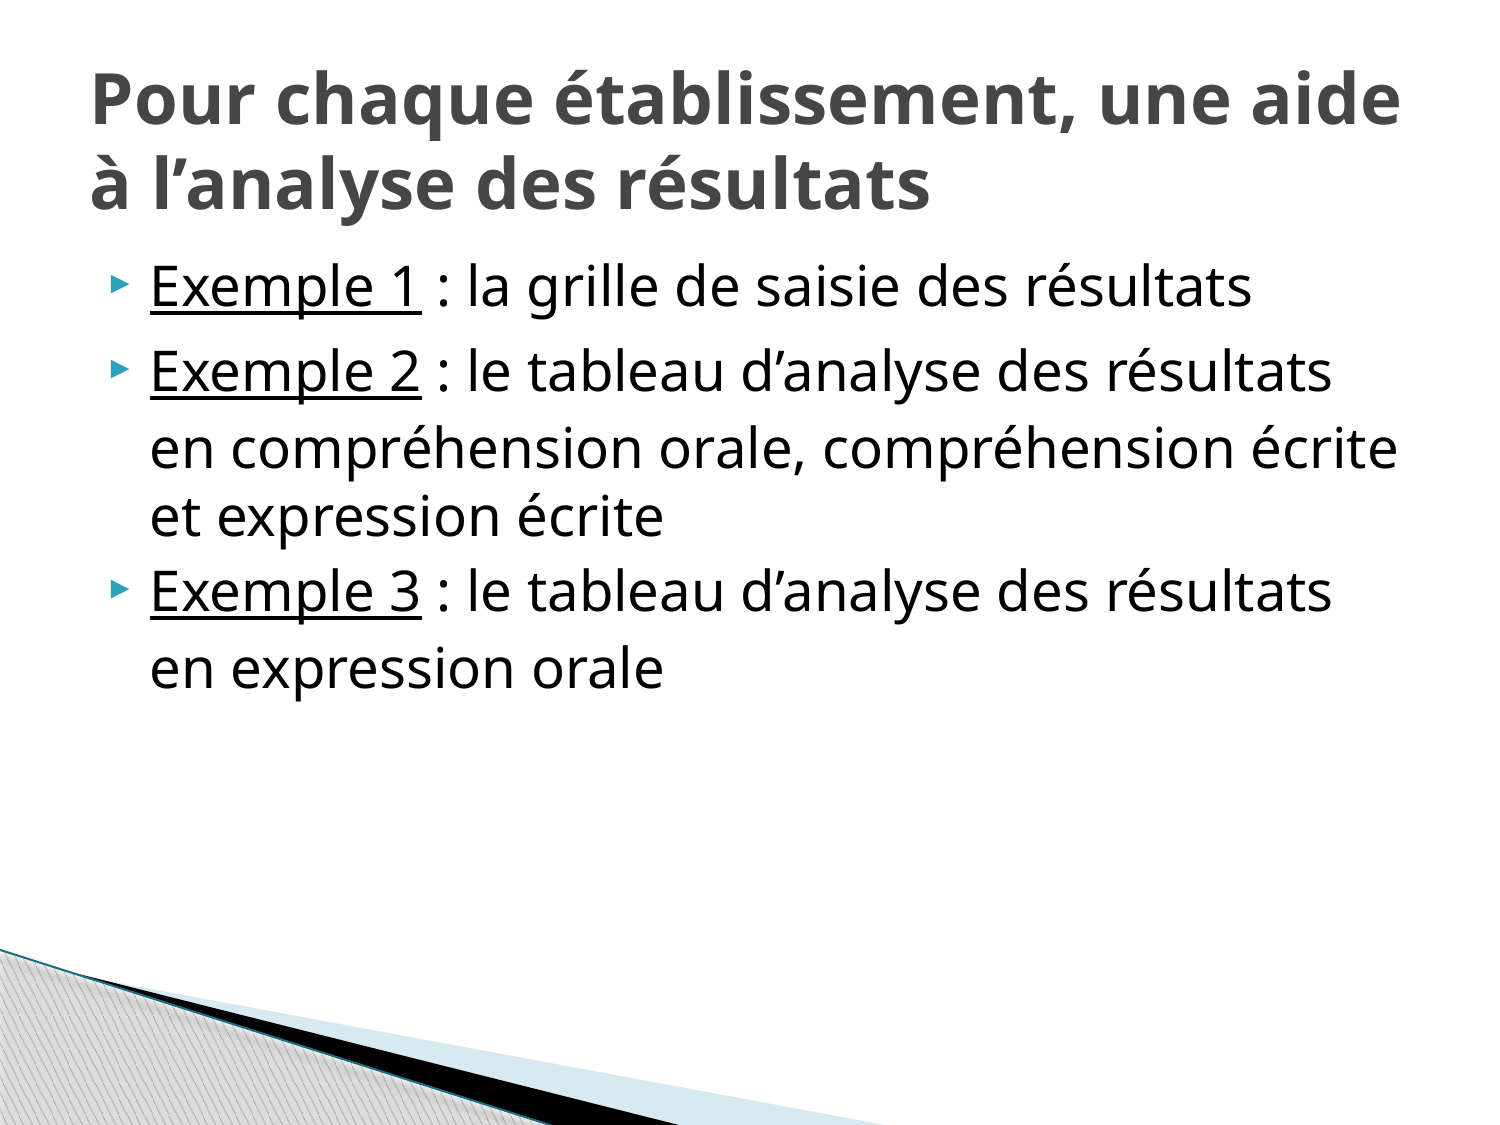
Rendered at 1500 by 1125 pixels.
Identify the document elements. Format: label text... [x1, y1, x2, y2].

list Exemple 1 : la grille de saisie des résultats Exemple 2 : le tableau d’analyse des résultats en compréhension orale, compréhension écrite et expression écrite Exemple 3 : le tableau d’analyse des résultats en expression orale [75, 243, 1425, 986]
title Pour chaque établissement, une aide à l’analyse des résultats [75, 45, 1425, 233]
